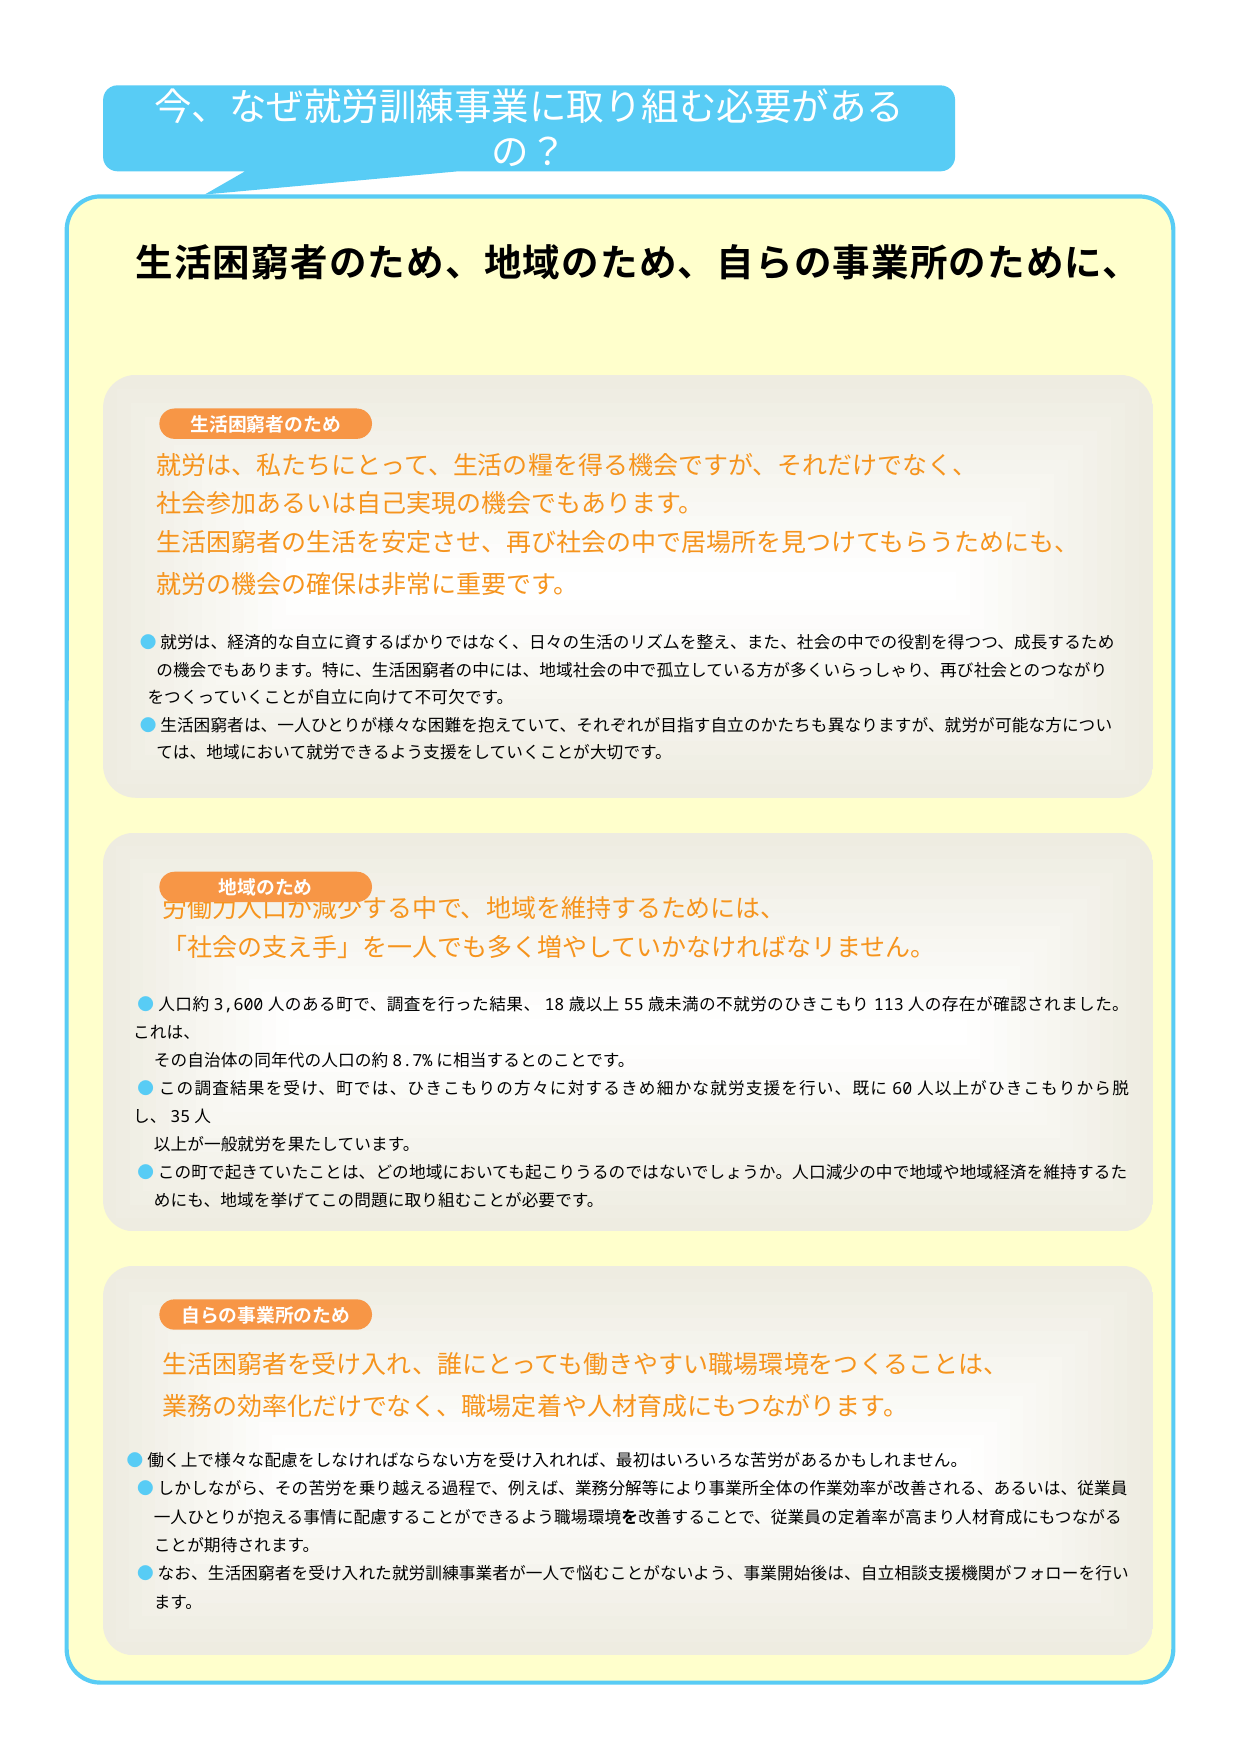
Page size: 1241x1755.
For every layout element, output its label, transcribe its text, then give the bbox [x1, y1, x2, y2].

text_box 労働力人口が減少する中で、地域を維持するためには、 「社会の支え手」を一人でも多く増やしていかなければなリません。 ●人口約3,600人のある町で、調査を行った結果、18歳以上55歳未満の不就労のひきこもり113人の存在が確認されました。これは、 その自治体の同年代の人口の約8.7%に相当するとのことです。 ●この調査結果を受け、町では、ひきこもりの方々に対するきめ細かな就労支援を行い、既に60人以上がひきこもりから脱し、35人 以上が一般就労を果たしています。 ●この町で起きていたことは、どの地域においても起こりうるのではないでしょうか。人口減少の中で地域や地域経済を維持するた めにも、地域を挙げてこの問題に取り組むことが必要です。 [100, 830, 1156, 1234]
text_box 生活困窮者を受け入れ、誰にとっても働きやすい職場環境をつくることは、 業務の効率化だけでなく、職場定着や人材育成にもつながります。 ●働く上で様々な配慮をしなければならない方を受け入れれば、最初はいろいろな苦労があるかもしれません。 ●しかしながら、その苦労を乗り越える過程で、例えば、業務分解等により事業所全体の作業効率が改善される、あるいは、従業員 一人ひとりが抱える事情に配慮することができるよう職場環境を改善することで、従業員の定着率が高まり人材育成にもつながる ことが期待されます。 ●なお、生活困窮者を受け入れた就労訓練事業者が一人で悩むことがないよう、事業開始後は、自立相談支援機関がフォローを行い ます。 [100, 1263, 1156, 1658]
text_box 自らの事業所のため [157, 1297, 375, 1332]
text_box 今、なぜ就労訓練事業に取り組む必要があるの？ [100, 83, 958, 197]
text_box 生活困窮者のため [157, 406, 375, 441]
text_box 就労は、私たちにとって、生活の糧を得る機会ですが、それだけでなく、 社会参加あるいは自己実現の機会でもあります。 生活困窮者の生活を安定させ、再び社会の中で居場所を見つけてもらうためにも、 就労の機会の確保は非常に重要です。 ●就労は、経済的な自立に資するばかりではなく、日々の生活のリズ厶を整え、また、社会の中での役割を得つつ、成長するため の機会でもあります。特に、生活困窮者の中には、地域社会の中で孤立している方が多くいらっしゃり、再び社会とのつながり をつくっていくことが自立に向けて不可欠です。 ●生活困窮者は、一人ひとりが様々な困難を抱えていて、それぞれが目指す自立のかたちも異なりますが、就労が可能な方につい ては、地域において就労できるよう支援をしていくことが大切です。 [100, 372, 1156, 800]
text_box [64, 194, 1176, 1685]
text_box 地域のため [157, 869, 375, 905]
text_box 生活困窮者のため、地域のため、自らの事業所のために、 事業の実施を考えてみませんか？ [133, 213, 1104, 372]
